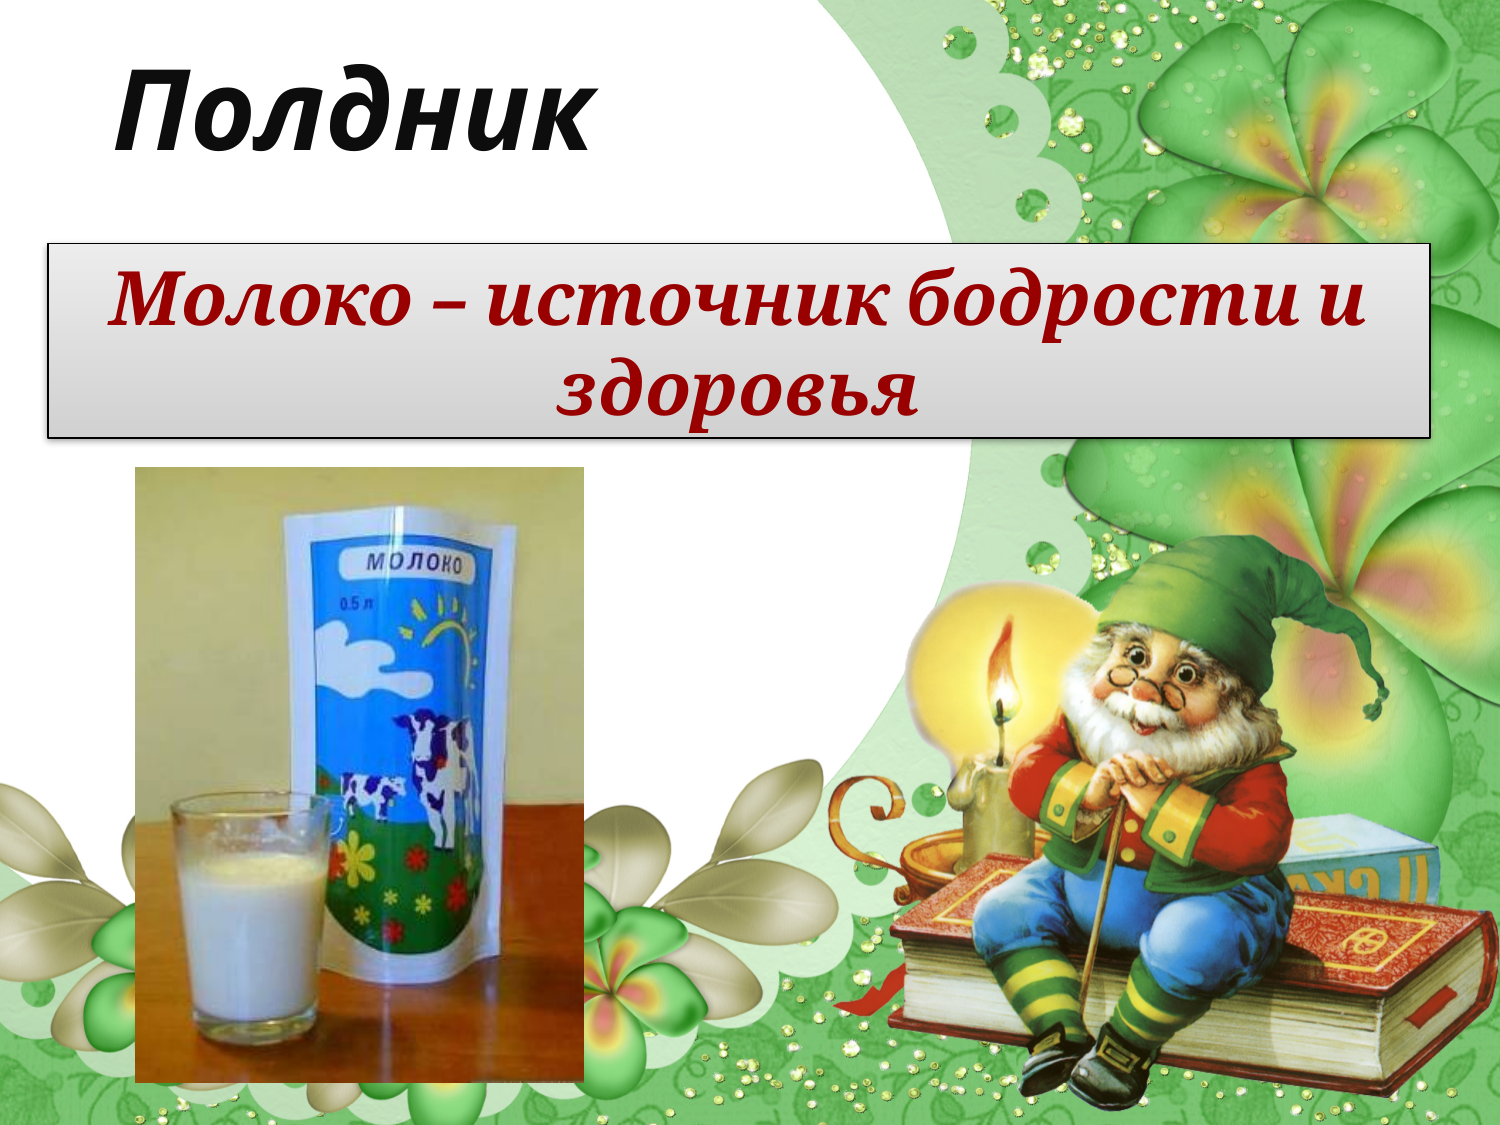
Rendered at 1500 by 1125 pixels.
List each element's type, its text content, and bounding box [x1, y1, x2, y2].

text_box Молоко – источник бодрости и здоровья [47, 243, 1431, 439]
picture [0, 0, 1500, 1125]
title Полдник [41, 42, 668, 303]
